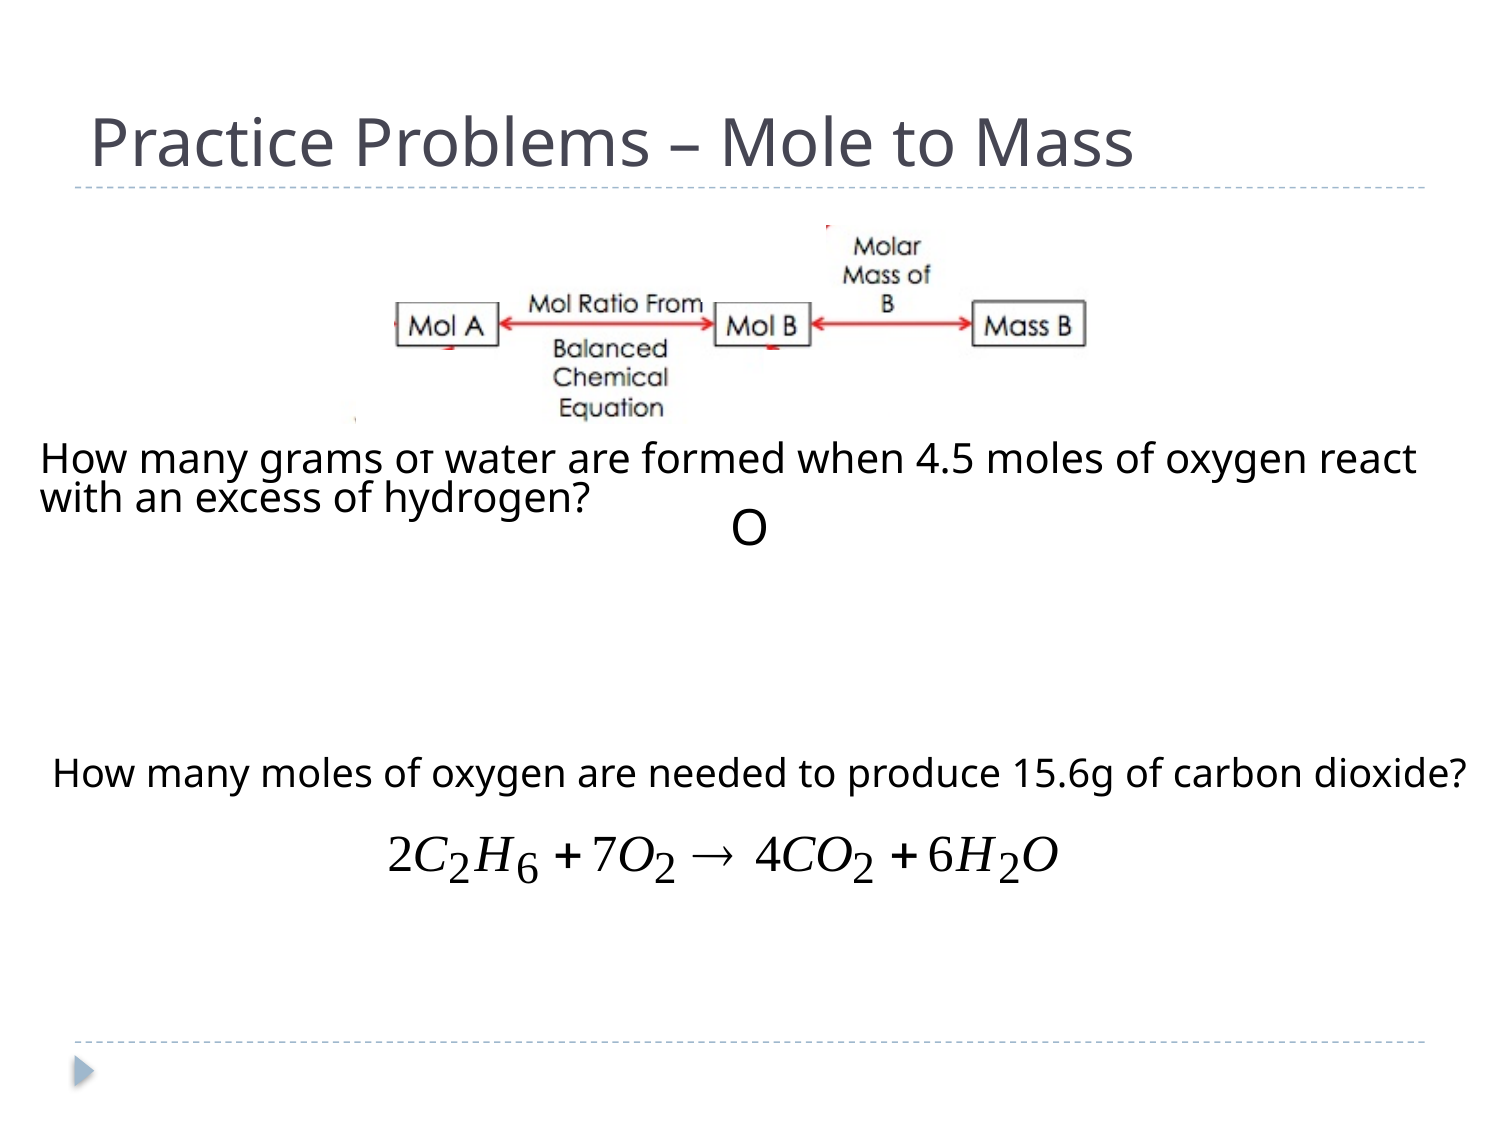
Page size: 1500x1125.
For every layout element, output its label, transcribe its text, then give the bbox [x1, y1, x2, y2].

title Practice Problems – Mole to Mass [75, 24, 1425, 188]
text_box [112, 199, 1112, 451]
list How many moles of oxygen are needed to produce 15.6g of carbon dioxide? [33, 750, 1500, 838]
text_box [374, 812, 1074, 904]
text_box How many grams of water are formed when 4.5 moles of oxygen react with an excess of hydrogen? [24, 433, 1463, 769]
